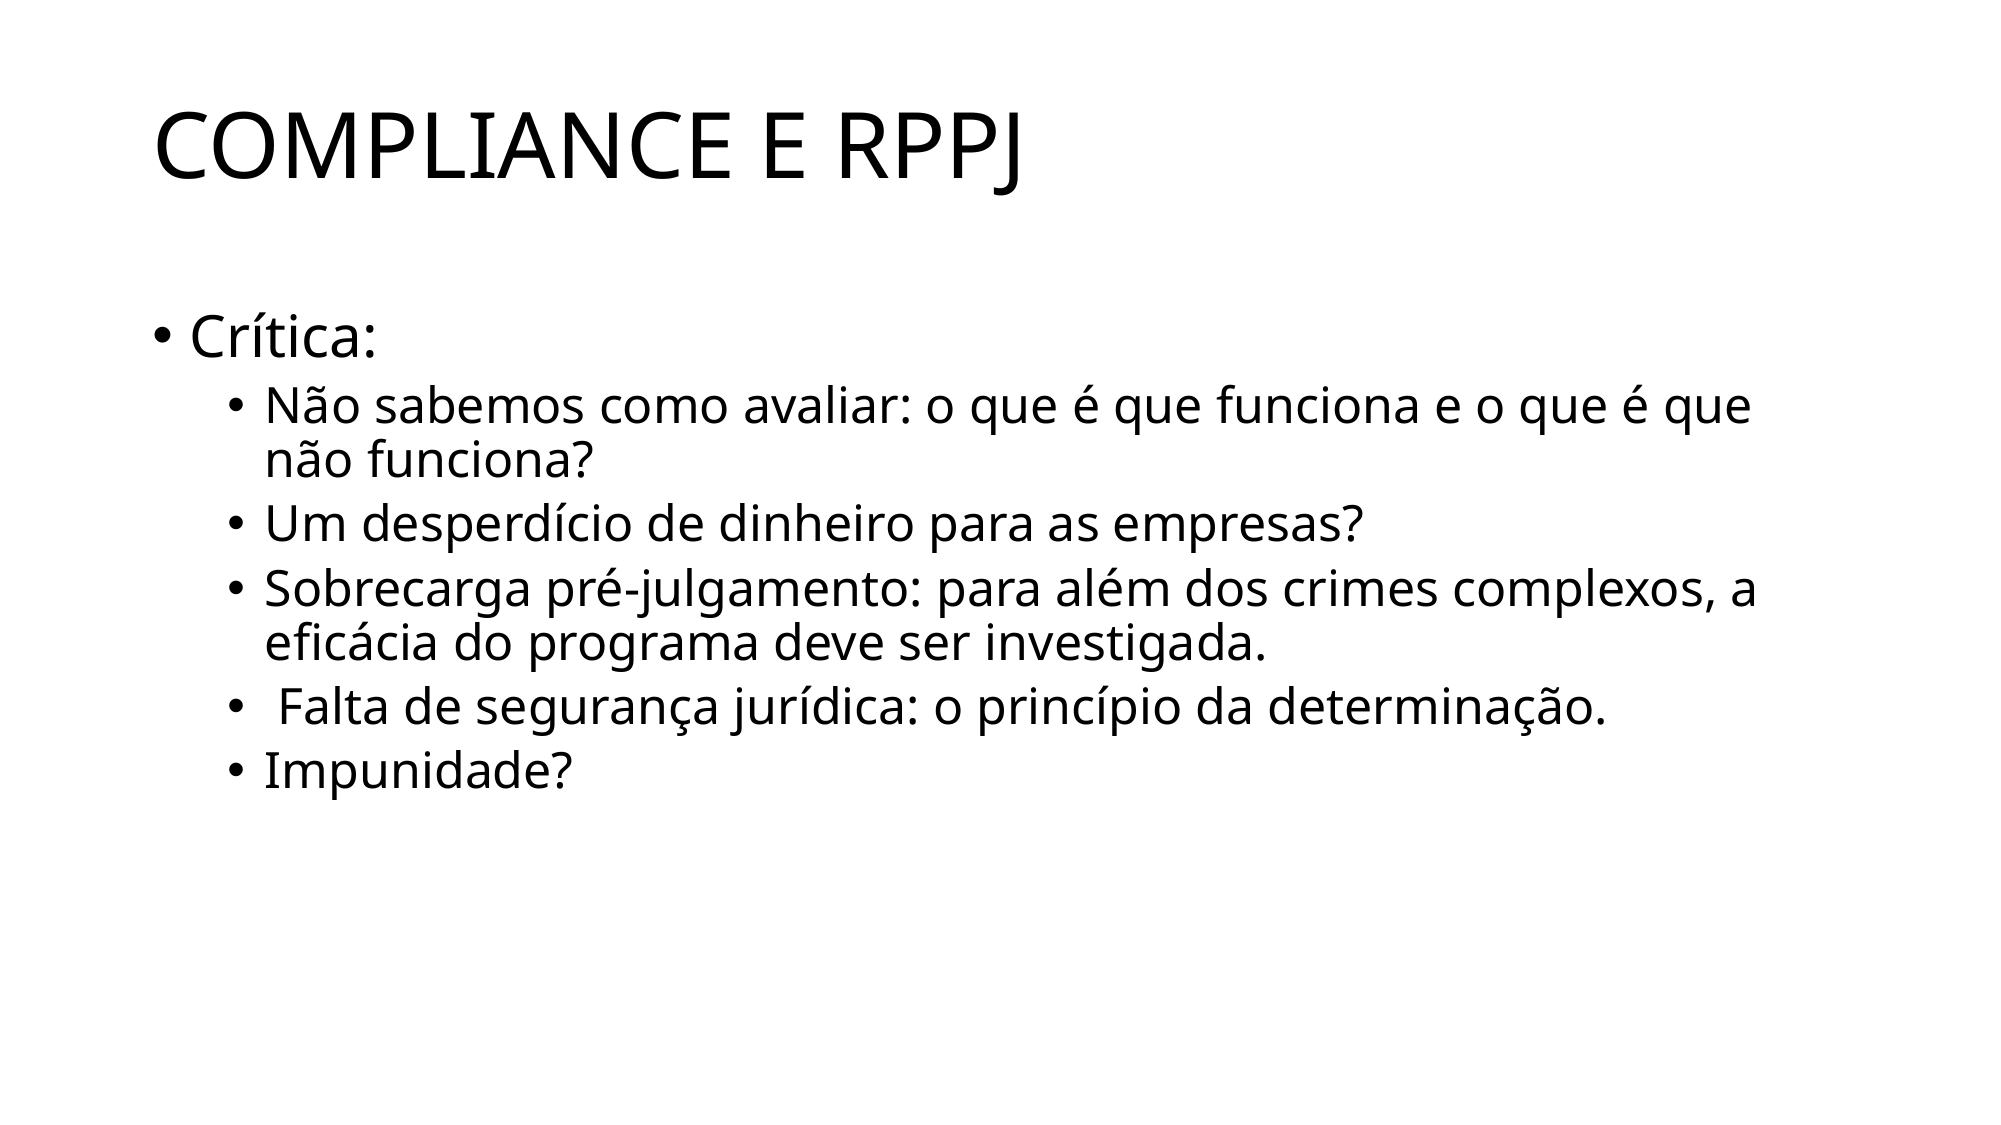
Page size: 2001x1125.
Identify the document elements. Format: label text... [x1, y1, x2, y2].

list Crítica: Não sabemos como avaliar: o que é que funciona e o que é que não funciona? Um desperdício de dinheiro para as empresas? Sobrecarga pré-julgamento: para além dos crimes complexos, a eficácia do programa deve ser investigada. Falta de segurança jurídica: o princípio da determinação. Impunidade? [137, 299, 1863, 1014]
title COMPLIANCE E RPPJ [137, 59, 1863, 238]
